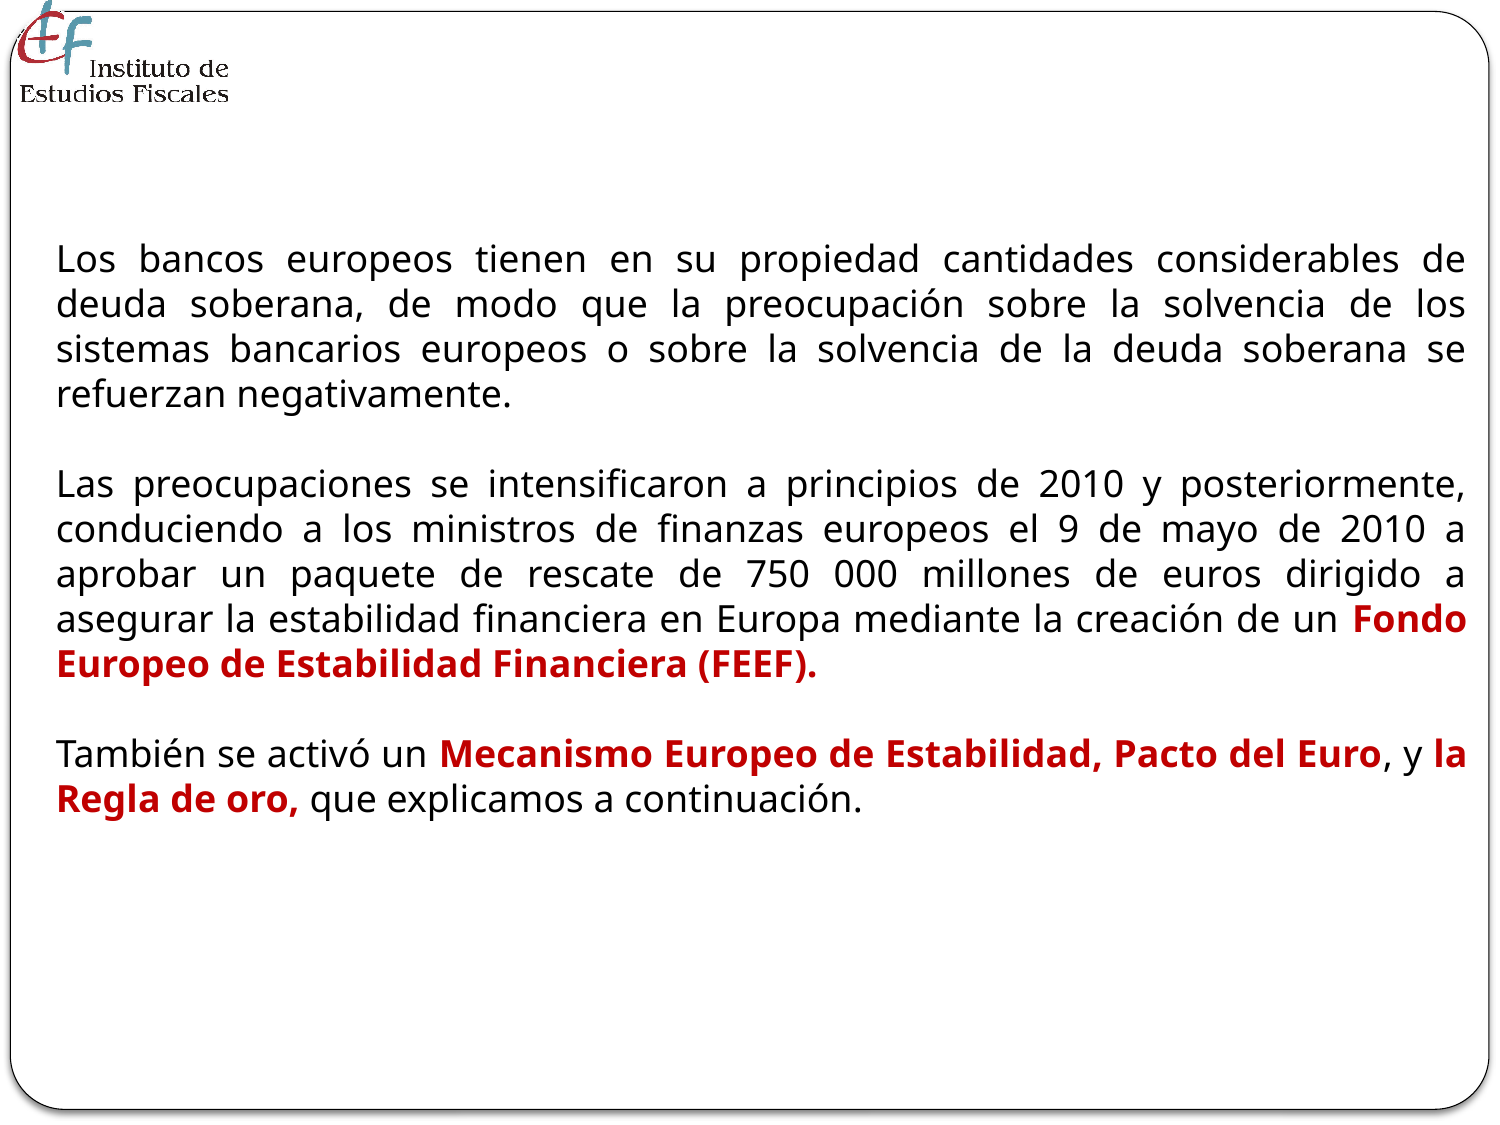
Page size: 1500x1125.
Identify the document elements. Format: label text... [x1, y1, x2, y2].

text_box Los bancos europeos tienen en su propiedad cantidades considerables de deuda soberana, de modo que la preocupación sobre la solvencia de los sistemas bancarios europeos o sobre la solvencia de la deuda soberana se refuerzan negativamente. Las preocupaciones se intensificaron a principios de 2010 y posteriormente, conduciendo a los ministros de finanzas europeos el 9 de mayo de 2010 a aprobar un paquete de rescate de 750 000 millones de euros dirigido a asegurar la estabilidad financiera en Europa mediante la creación de un Fondo Europeo de Estabilidad Financiera (FEEF). También se activó un Mecanismo Europeo de Estabilidad, Pacto del Euro, y la Regla de oro, que explicamos a continuación. [41, 137, 1483, 1007]
picture [17, 0, 228, 102]
